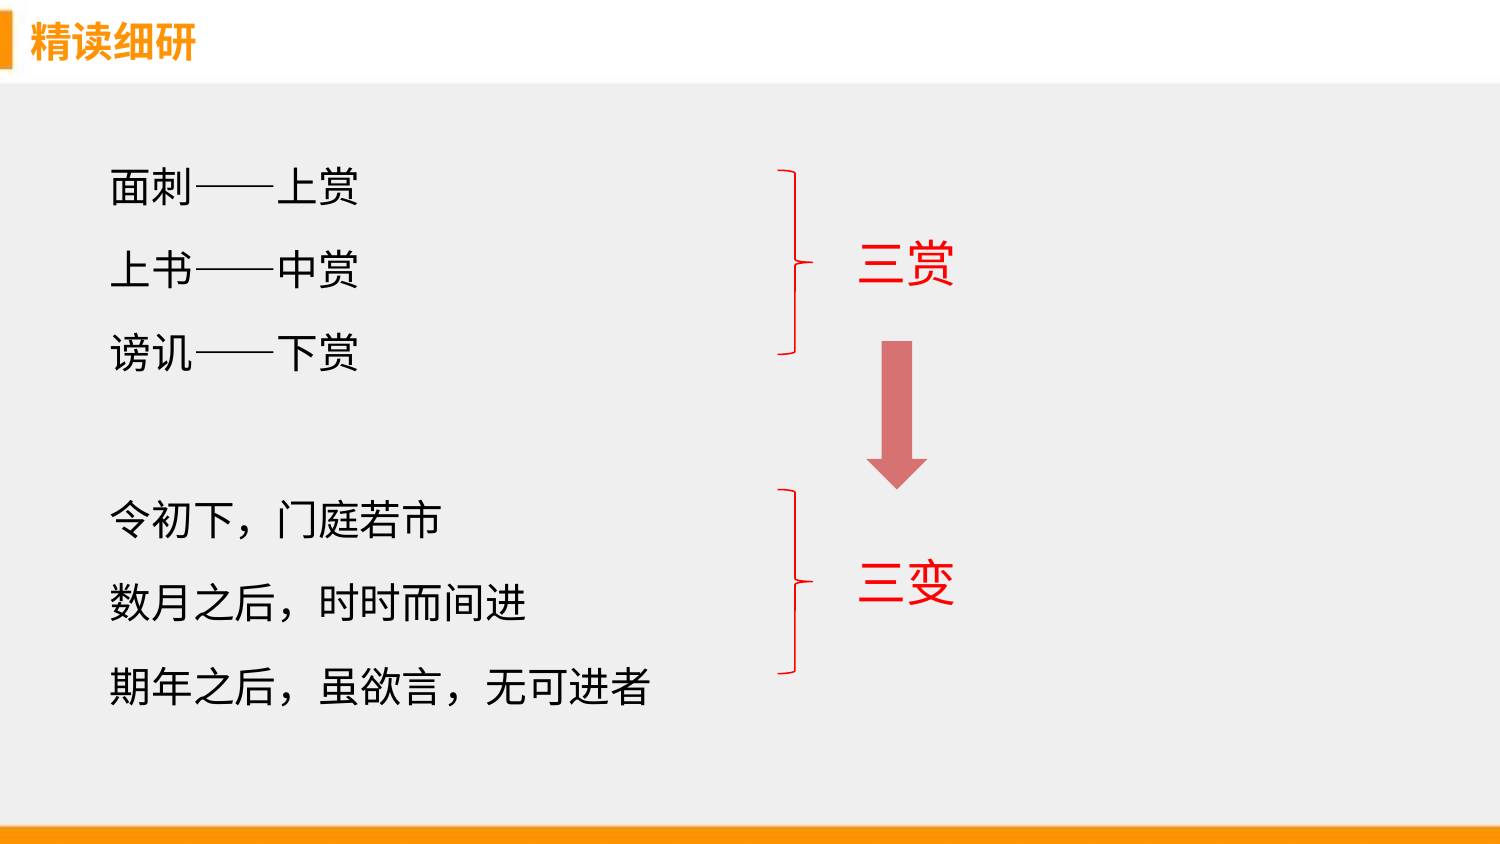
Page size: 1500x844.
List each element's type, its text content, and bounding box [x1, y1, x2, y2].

text_box 面刺——上赏 上书——中赏 谤讥——下赏 令初下，门庭若市 数月之后，时时而间进 期年之后，虽欲言，无可进者 [47, 119, 1399, 718]
title 精读细研 [15, 0, 239, 82]
text_box 三变 [841, 543, 1277, 619]
text_box [777, 169, 814, 356]
text_box 三赏 [841, 224, 1277, 300]
text_box [777, 488, 814, 675]
picture [0, 0, 1500, 844]
text_box [864, 338, 930, 492]
